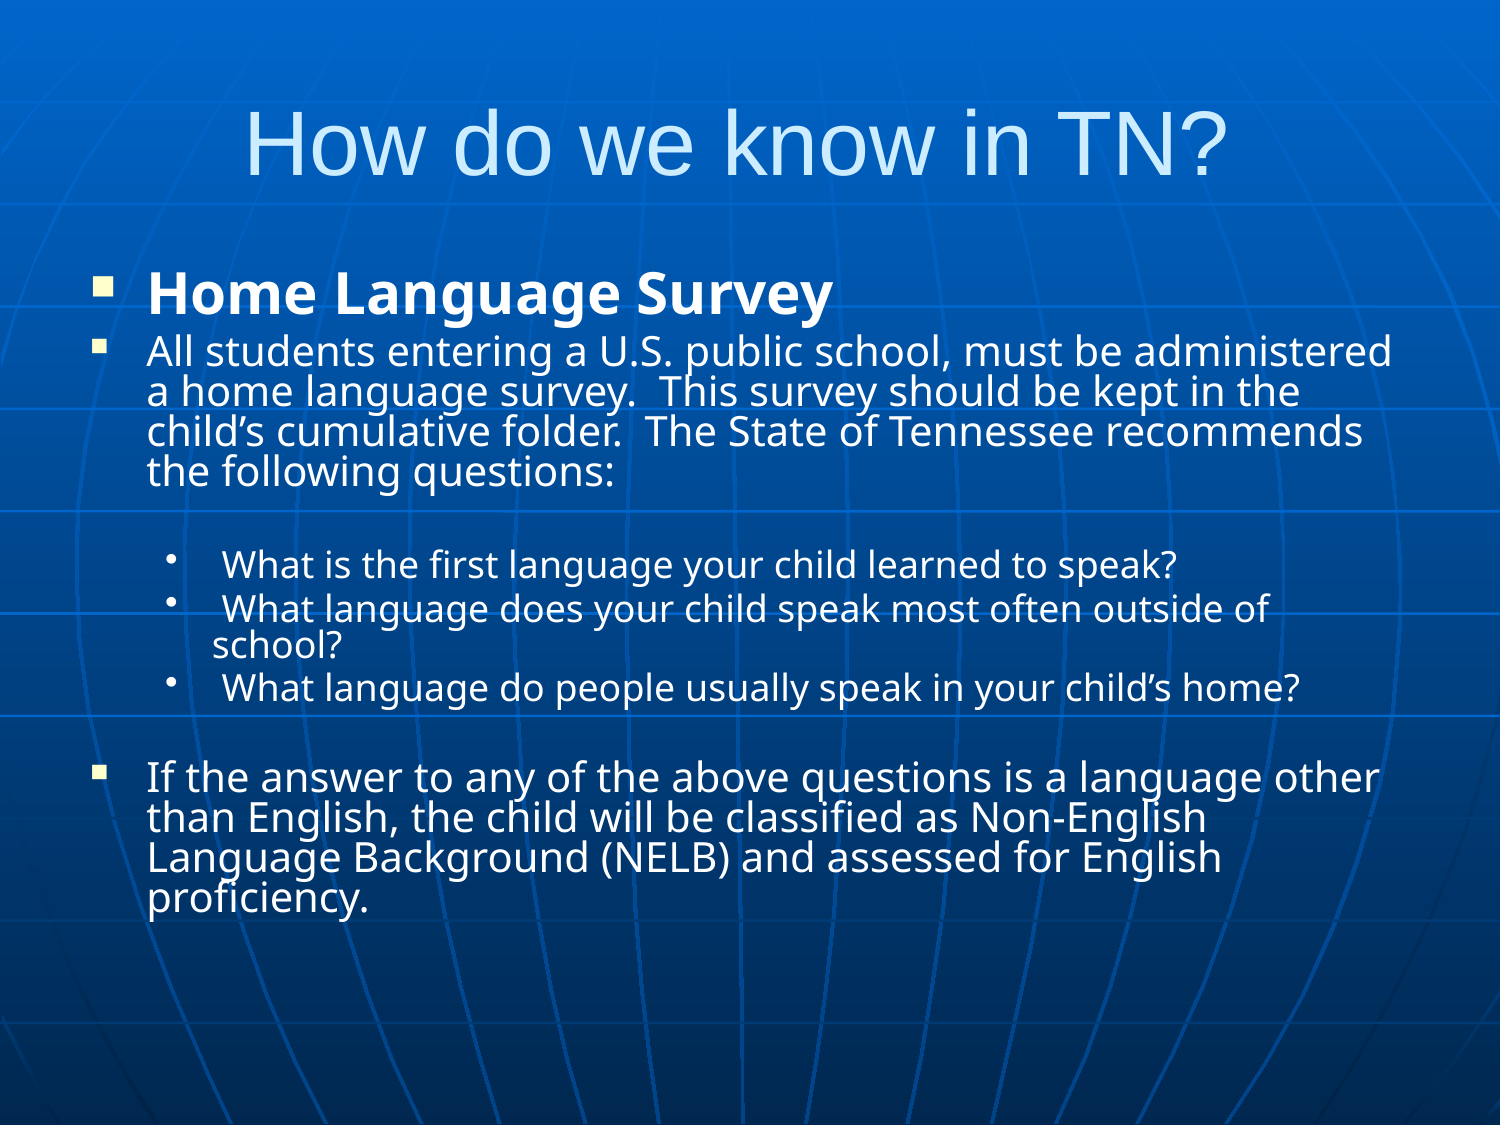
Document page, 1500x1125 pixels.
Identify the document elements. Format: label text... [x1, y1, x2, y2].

title How do we know in TN? [75, 45, 1425, 233]
list Home Language Survey All students entering a U.S. public school, must be administered a home language survey. This survey should be kept in the child’s cumulative folder. The State of Tennessee recommends the following questions: What is the first language your child learned to speak? What language does your child speak most often outside of school? What language do people usually speak in your child’s home? If the answer to any of the above questions is a language other than English, the child will be classified as Non-English Language Background (NELB) and assessed for English proficiency. [75, 262, 1425, 1006]
